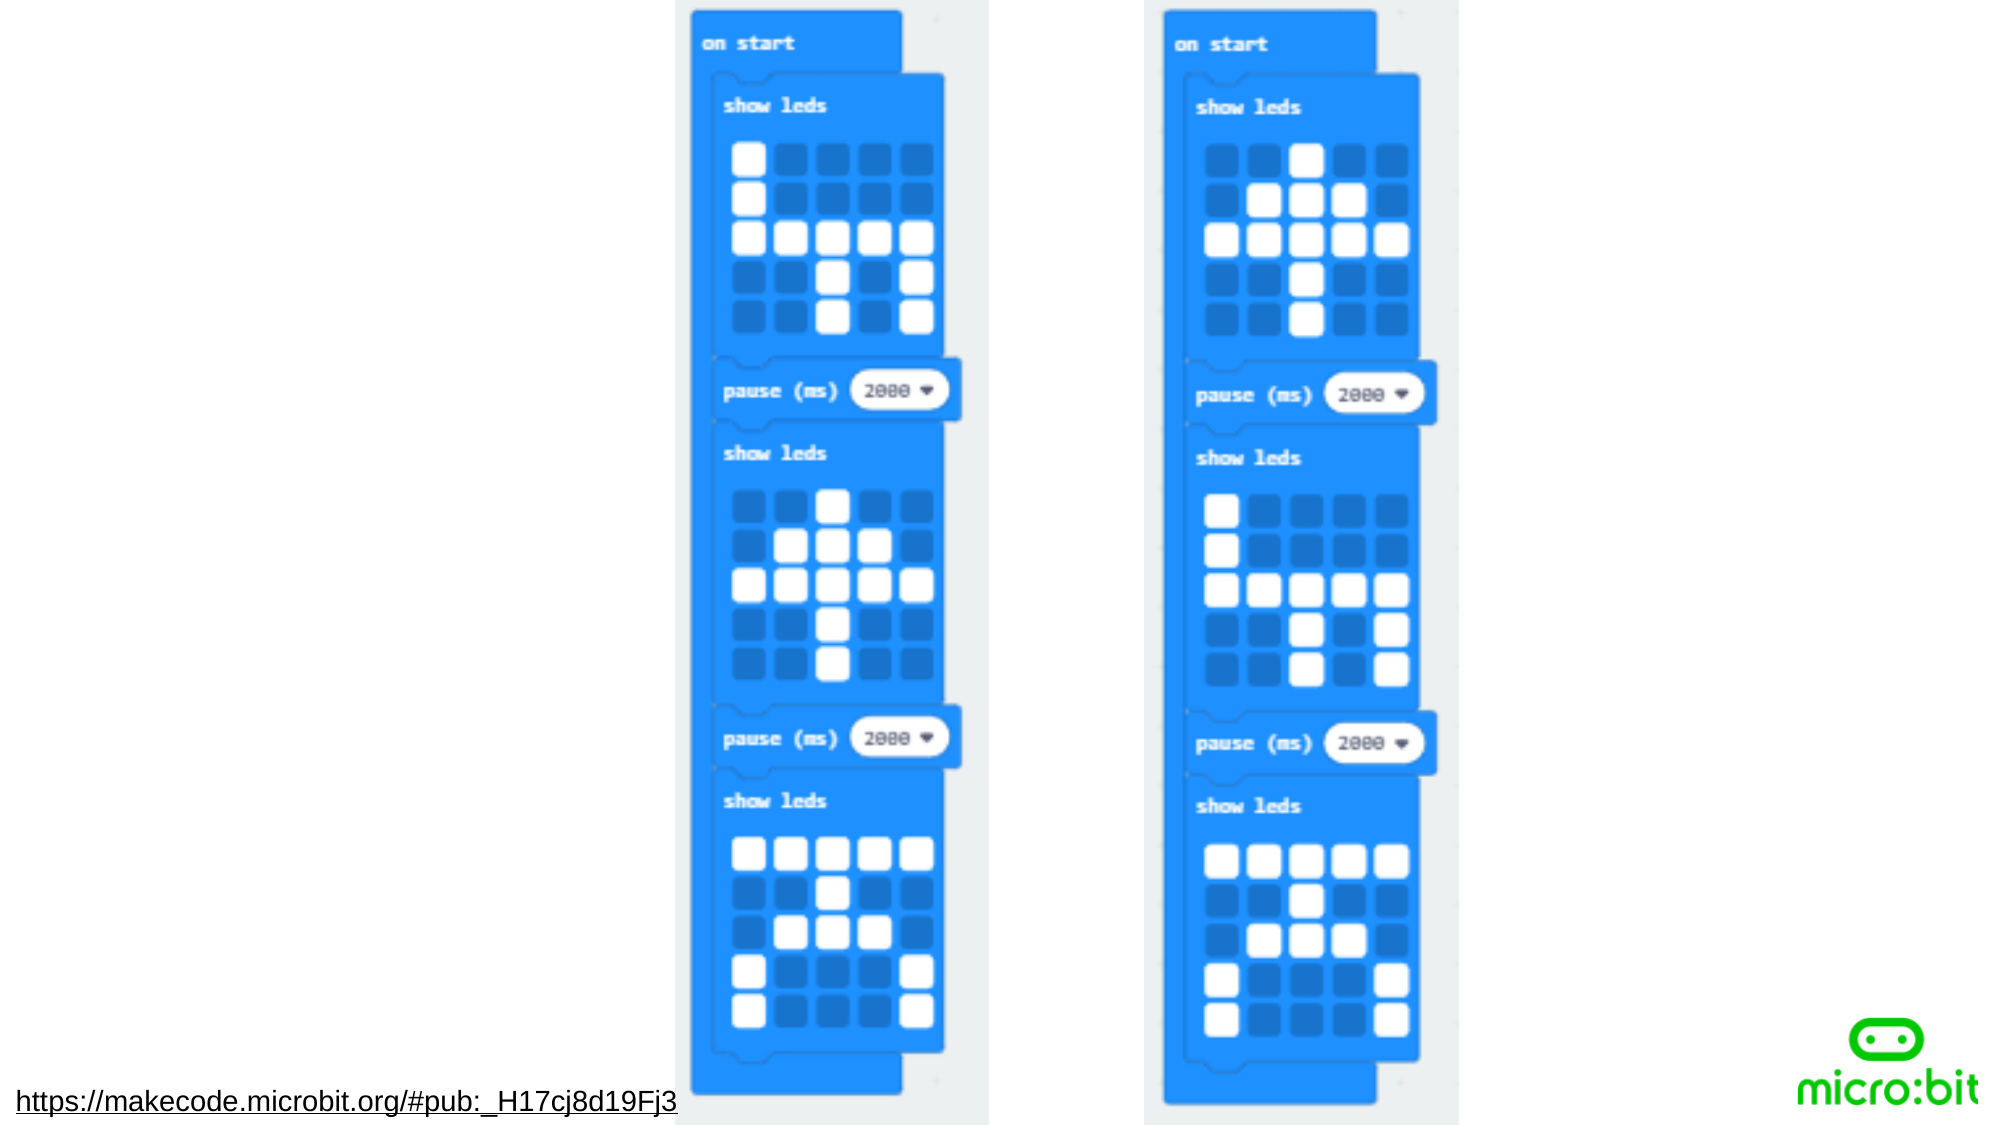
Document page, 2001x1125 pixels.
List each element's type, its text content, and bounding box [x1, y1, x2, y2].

text_box https://makecode.microbit.org/#pub:_H17cj8d19Fj3 [0, 1074, 669, 1125]
picture [1797, 1017, 1978, 1106]
picture [674, 0, 989, 1125]
picture [1144, 0, 1459, 1125]
